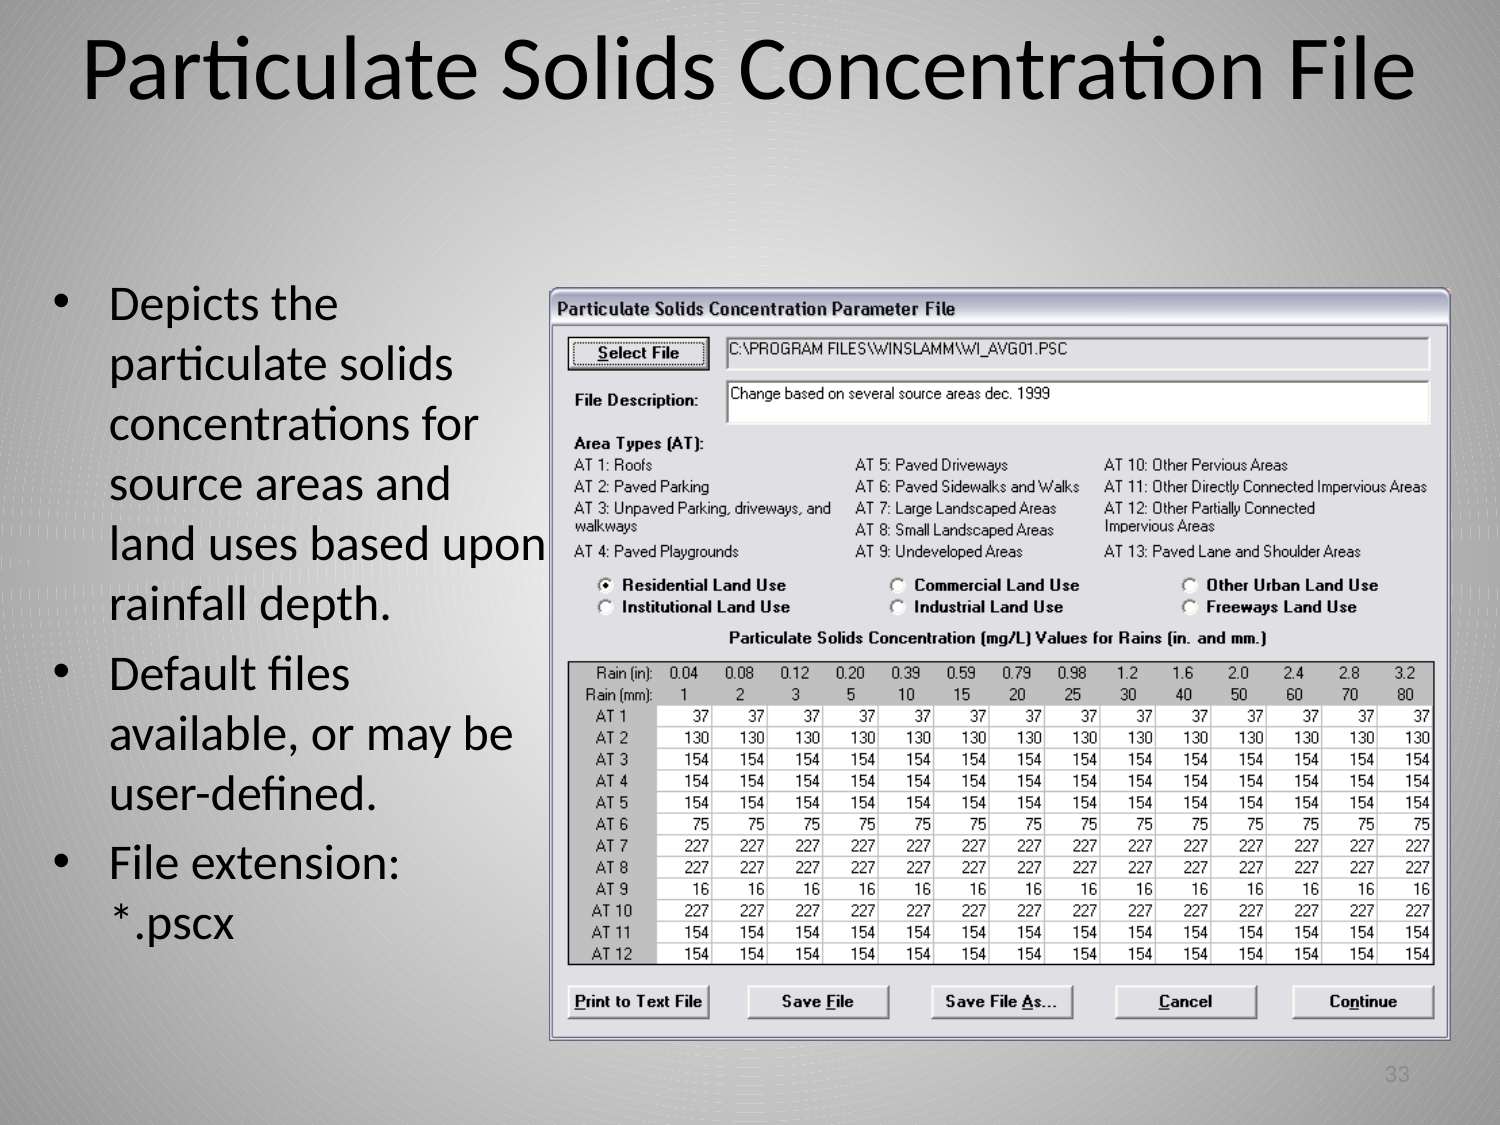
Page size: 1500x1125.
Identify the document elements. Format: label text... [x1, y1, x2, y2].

picture [549, 287, 1451, 1042]
title Particulate Solids Concentration File [37, 0, 1463, 125]
list Depicts the particulate solids concentrations for source areas and land uses based upon rainfall depth. Default files available, or may be user-defined. File extension: *.pscx [37, 262, 563, 938]
slide_number 33 [1074, 1050, 1425, 1103]
